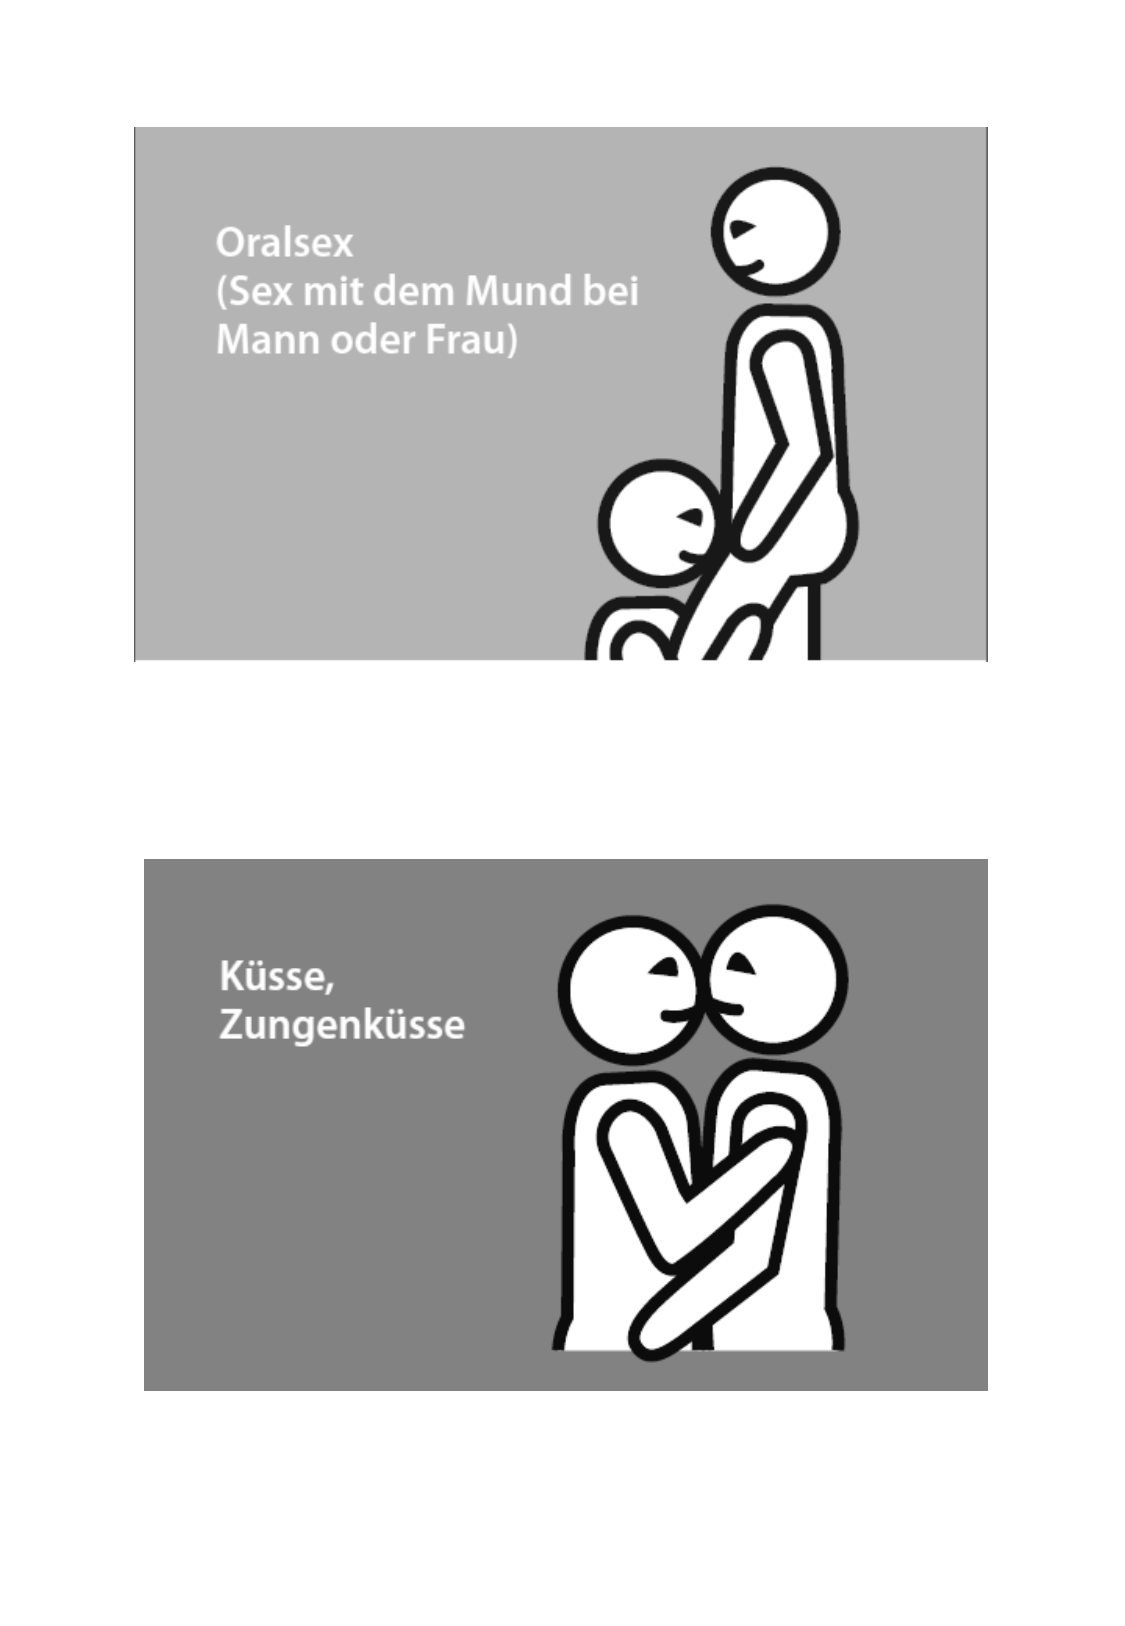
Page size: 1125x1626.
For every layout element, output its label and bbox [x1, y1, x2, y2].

picture [143, 859, 989, 1392]
picture [134, 127, 988, 662]
